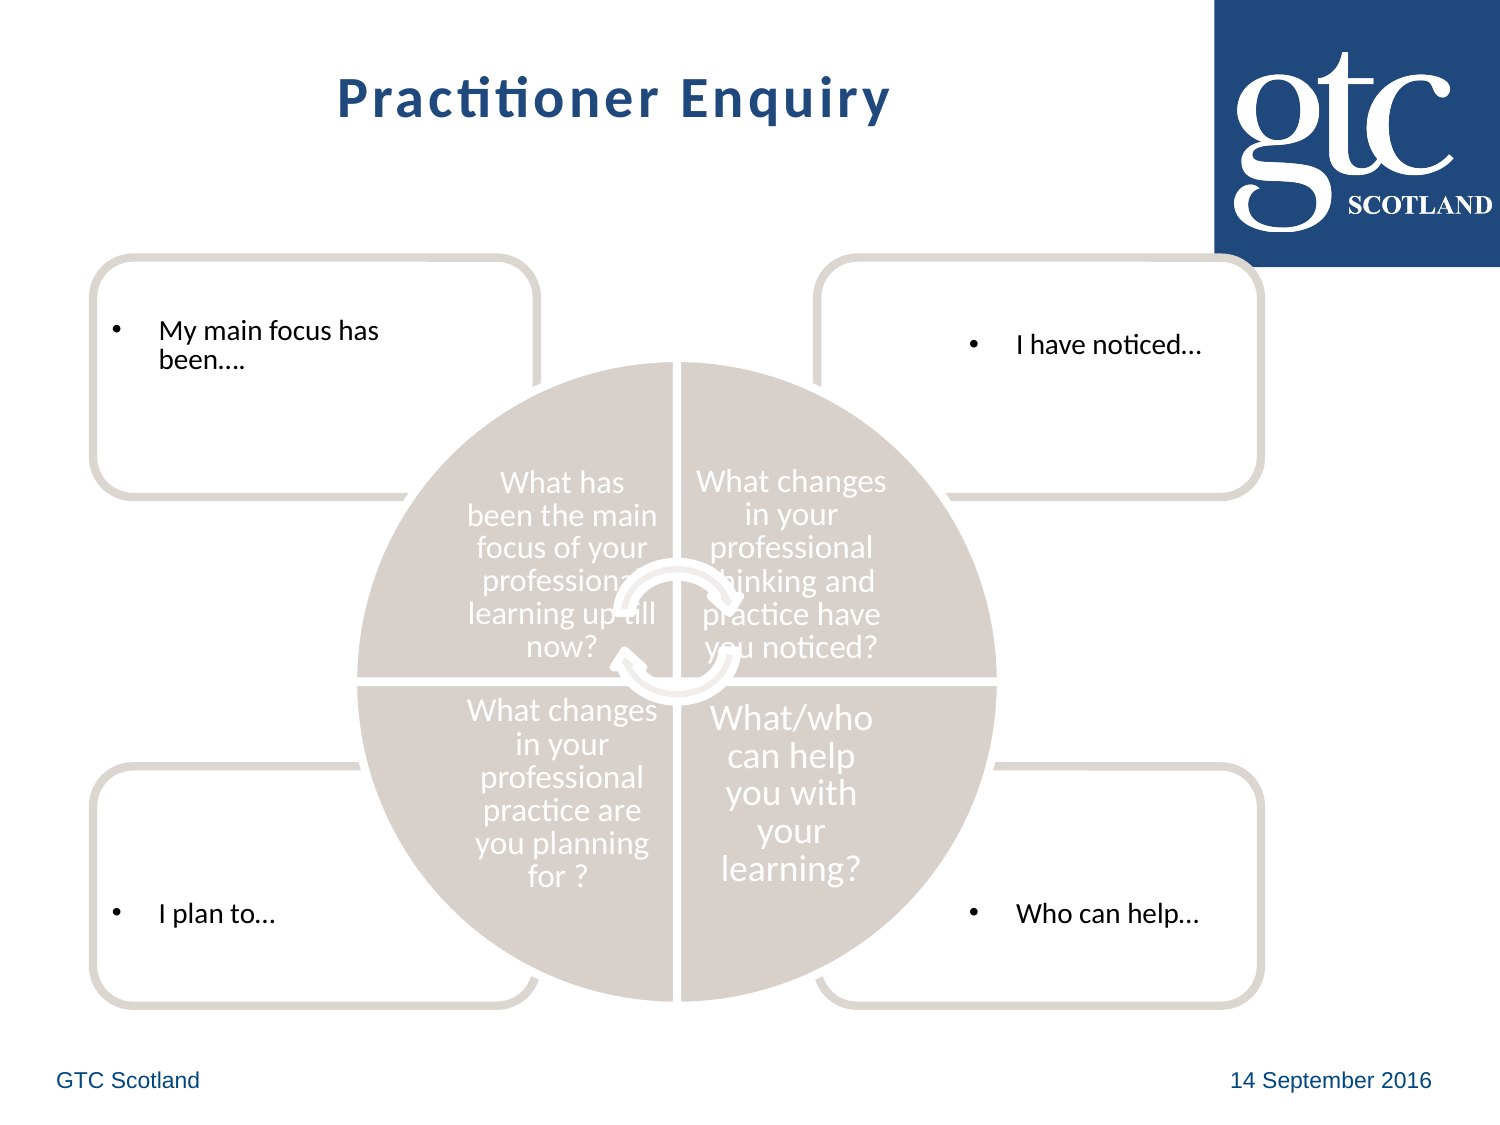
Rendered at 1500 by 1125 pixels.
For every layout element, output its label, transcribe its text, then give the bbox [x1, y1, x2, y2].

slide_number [1074, 1058, 1447, 1102]
title Practitioner Enquiry [41, 51, 1188, 200]
picture [1234, 51, 1492, 232]
footer GTC Scotland [41, 1058, 529, 1102]
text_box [92, 257, 1262, 1007]
